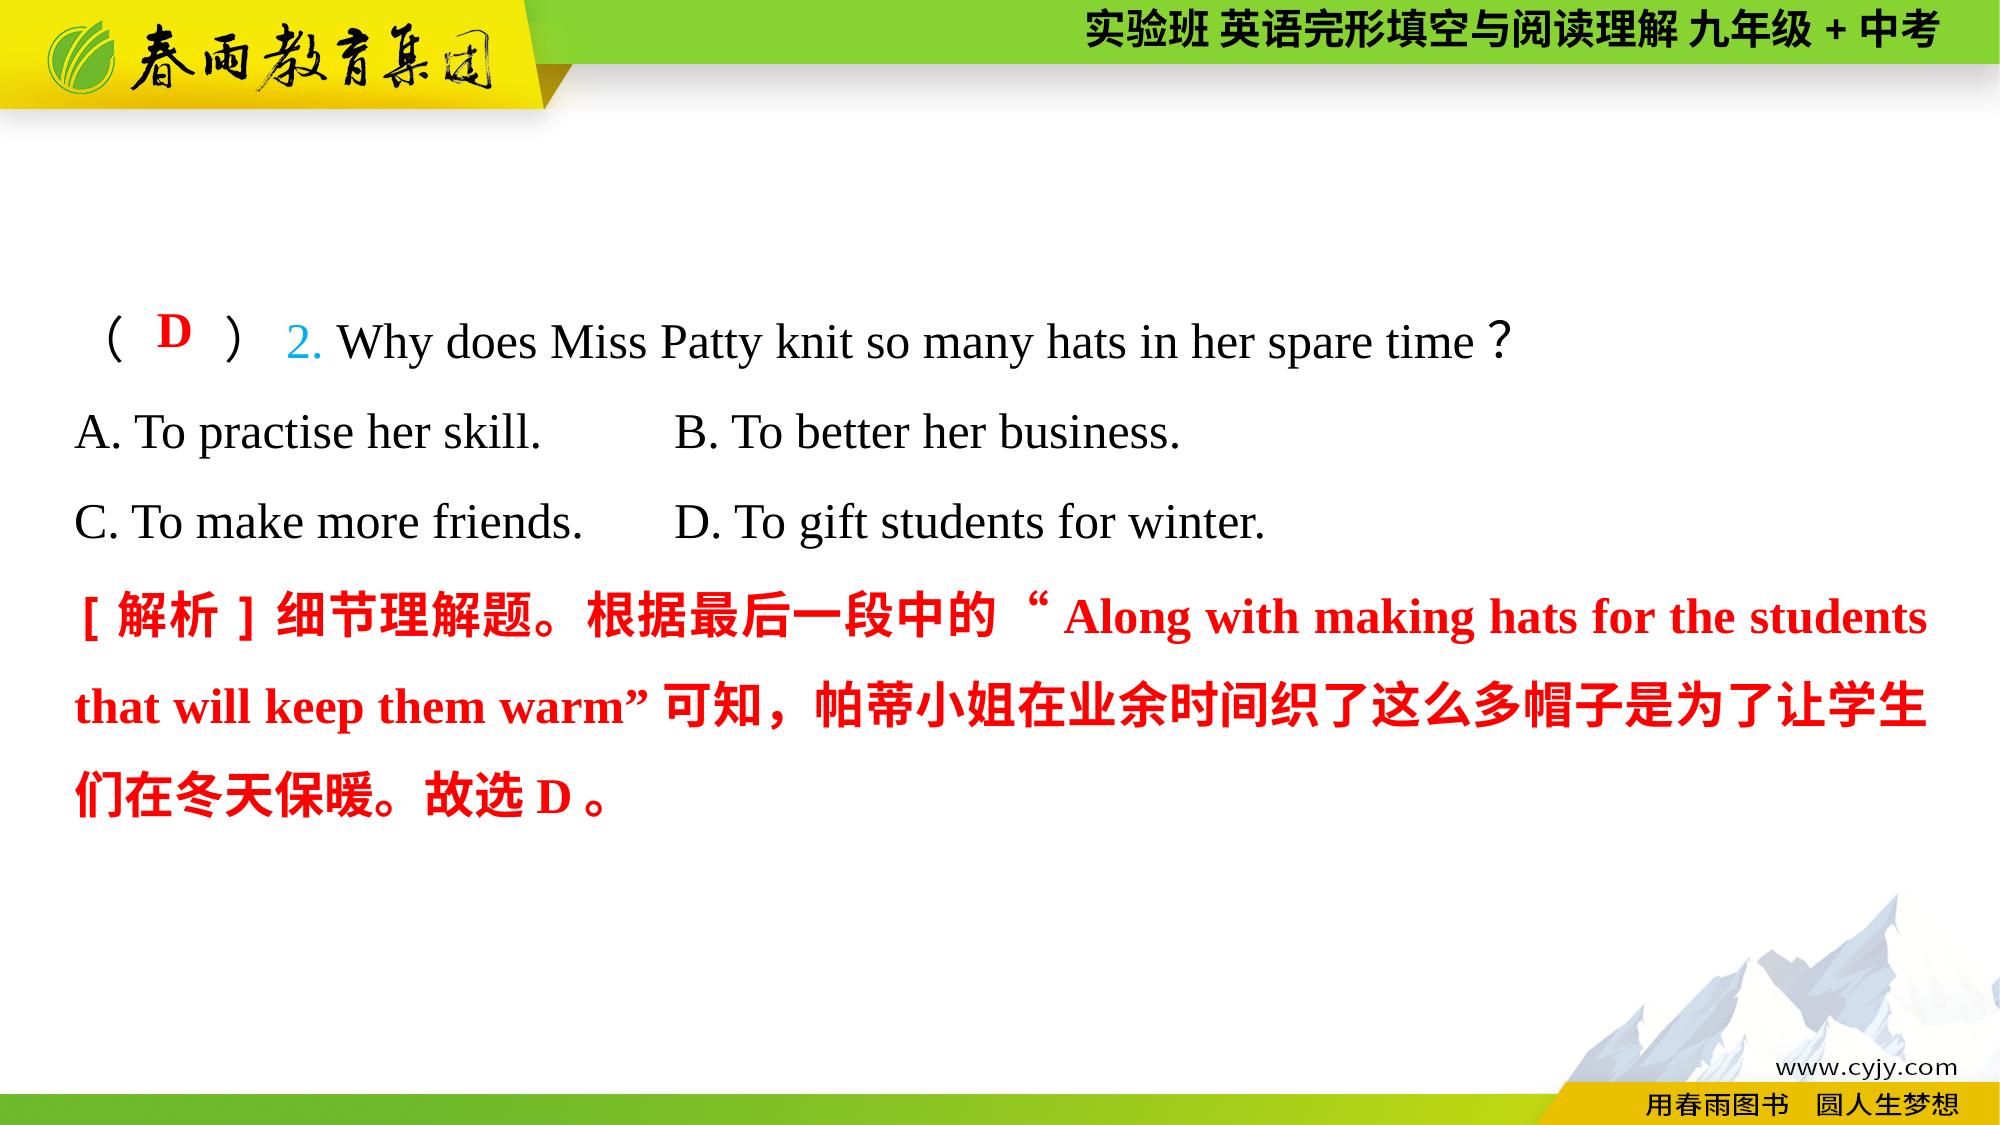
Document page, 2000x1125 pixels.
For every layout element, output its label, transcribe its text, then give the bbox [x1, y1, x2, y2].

picture [0, 0, 2000, 1125]
text_box D [141, 290, 208, 365]
text_box [解析]细节理解题。根据最后一段中的“Along with making hats for the students that will keep them warm”可知，帕蒂小姐在业余时间织了这么多帽子是为了让学生们在冬天保暖。故选D。 [59, 560, 1944, 831]
list （ ）2. Why does Miss Patty knit so many hats in her spare time？ A. To practise her skill. B. To better her business. C. To make more friends. D. To gift students for winter. [59, 271, 1944, 560]
